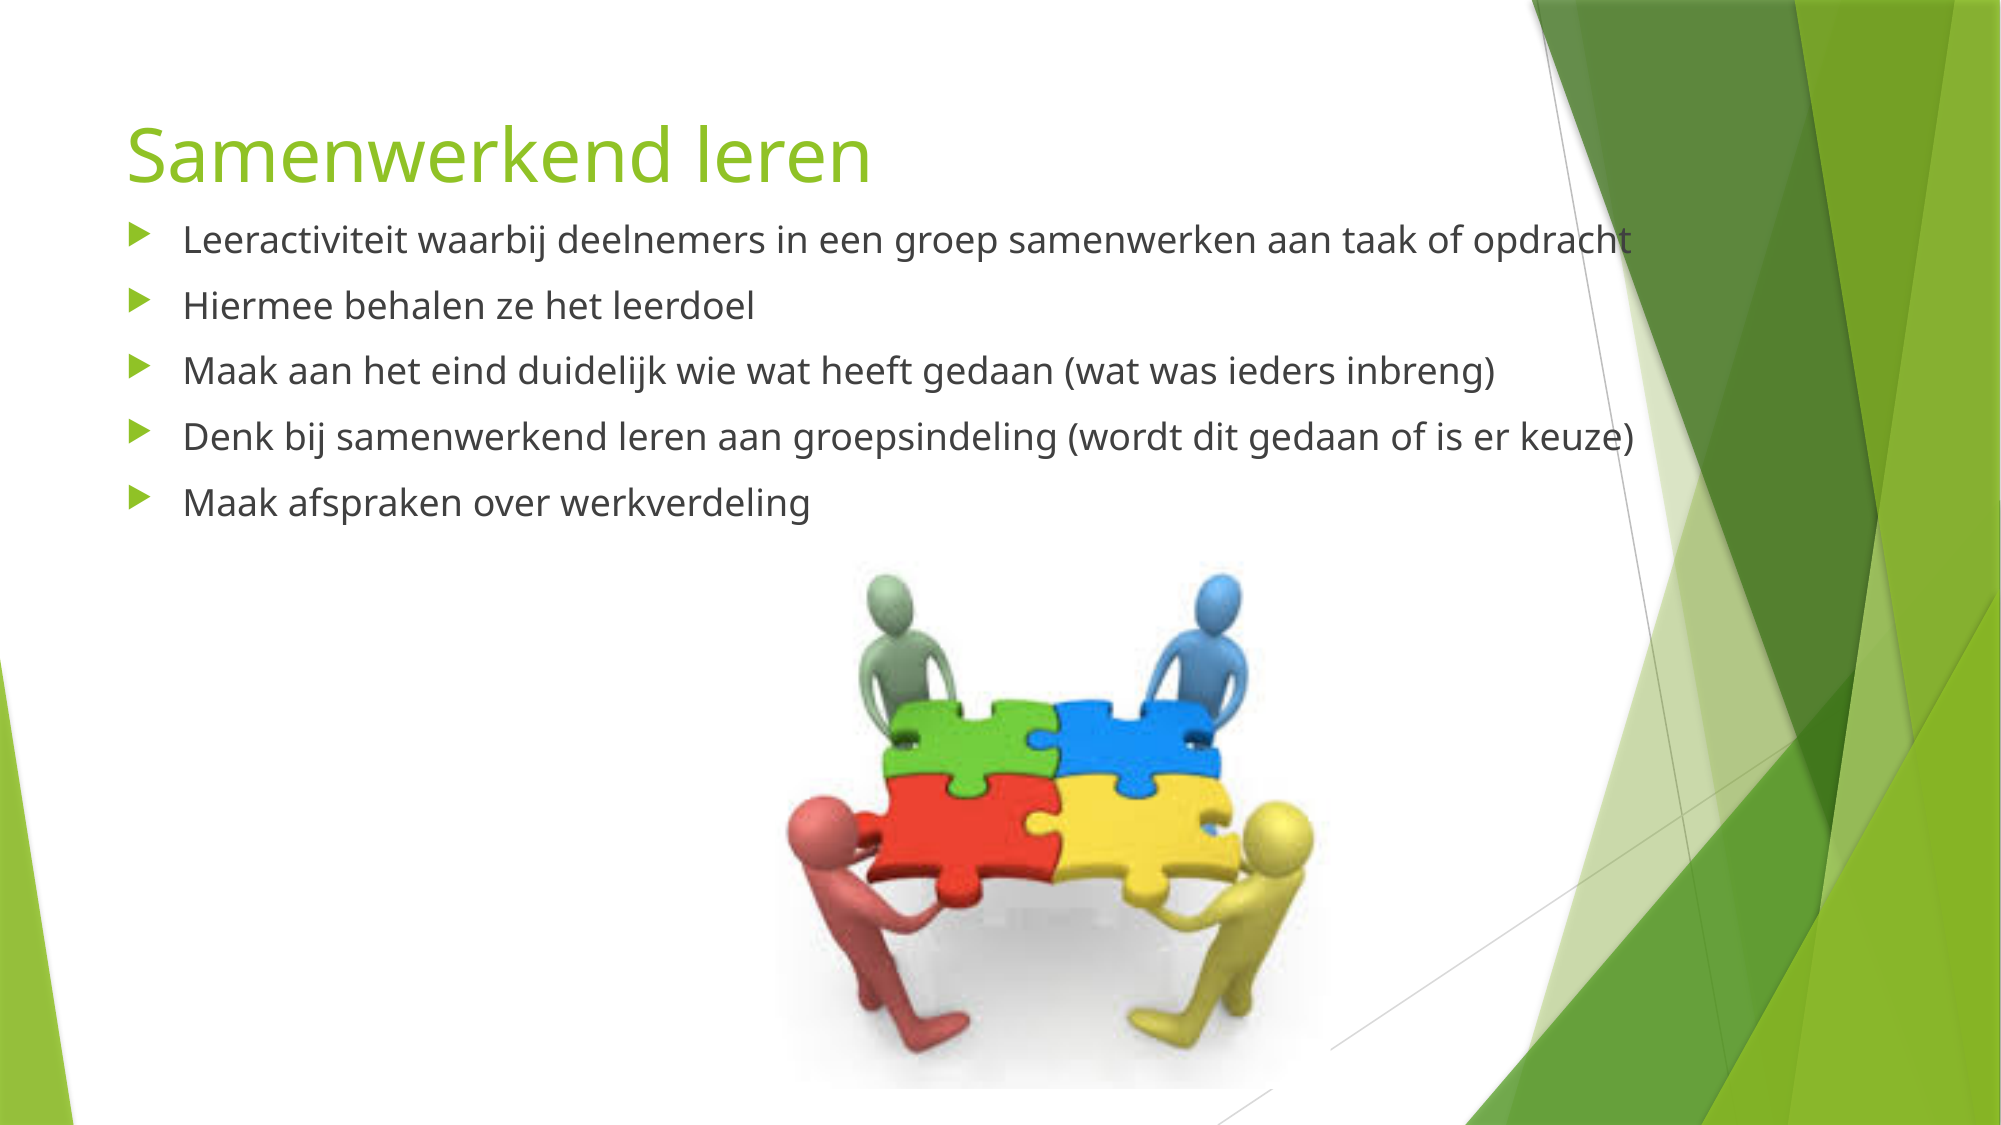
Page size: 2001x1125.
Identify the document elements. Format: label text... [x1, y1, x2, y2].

picture [775, 552, 1332, 1090]
list Leeractiviteit waarbij deelnemers in een groep samenwerken aan taak of opdracht Hiermee behalen ze het leerdoel Maak aan het eind duidelijk wie wat heeft gedaan (wat was ieders inbreng) Denk bij samenwerkend leren aan groepsindeling (wordt dit gedaan of is er keuze) Maak afspraken over werkverdeling [111, 208, 1659, 845]
title Samenwerkend leren [111, 99, 1522, 208]
